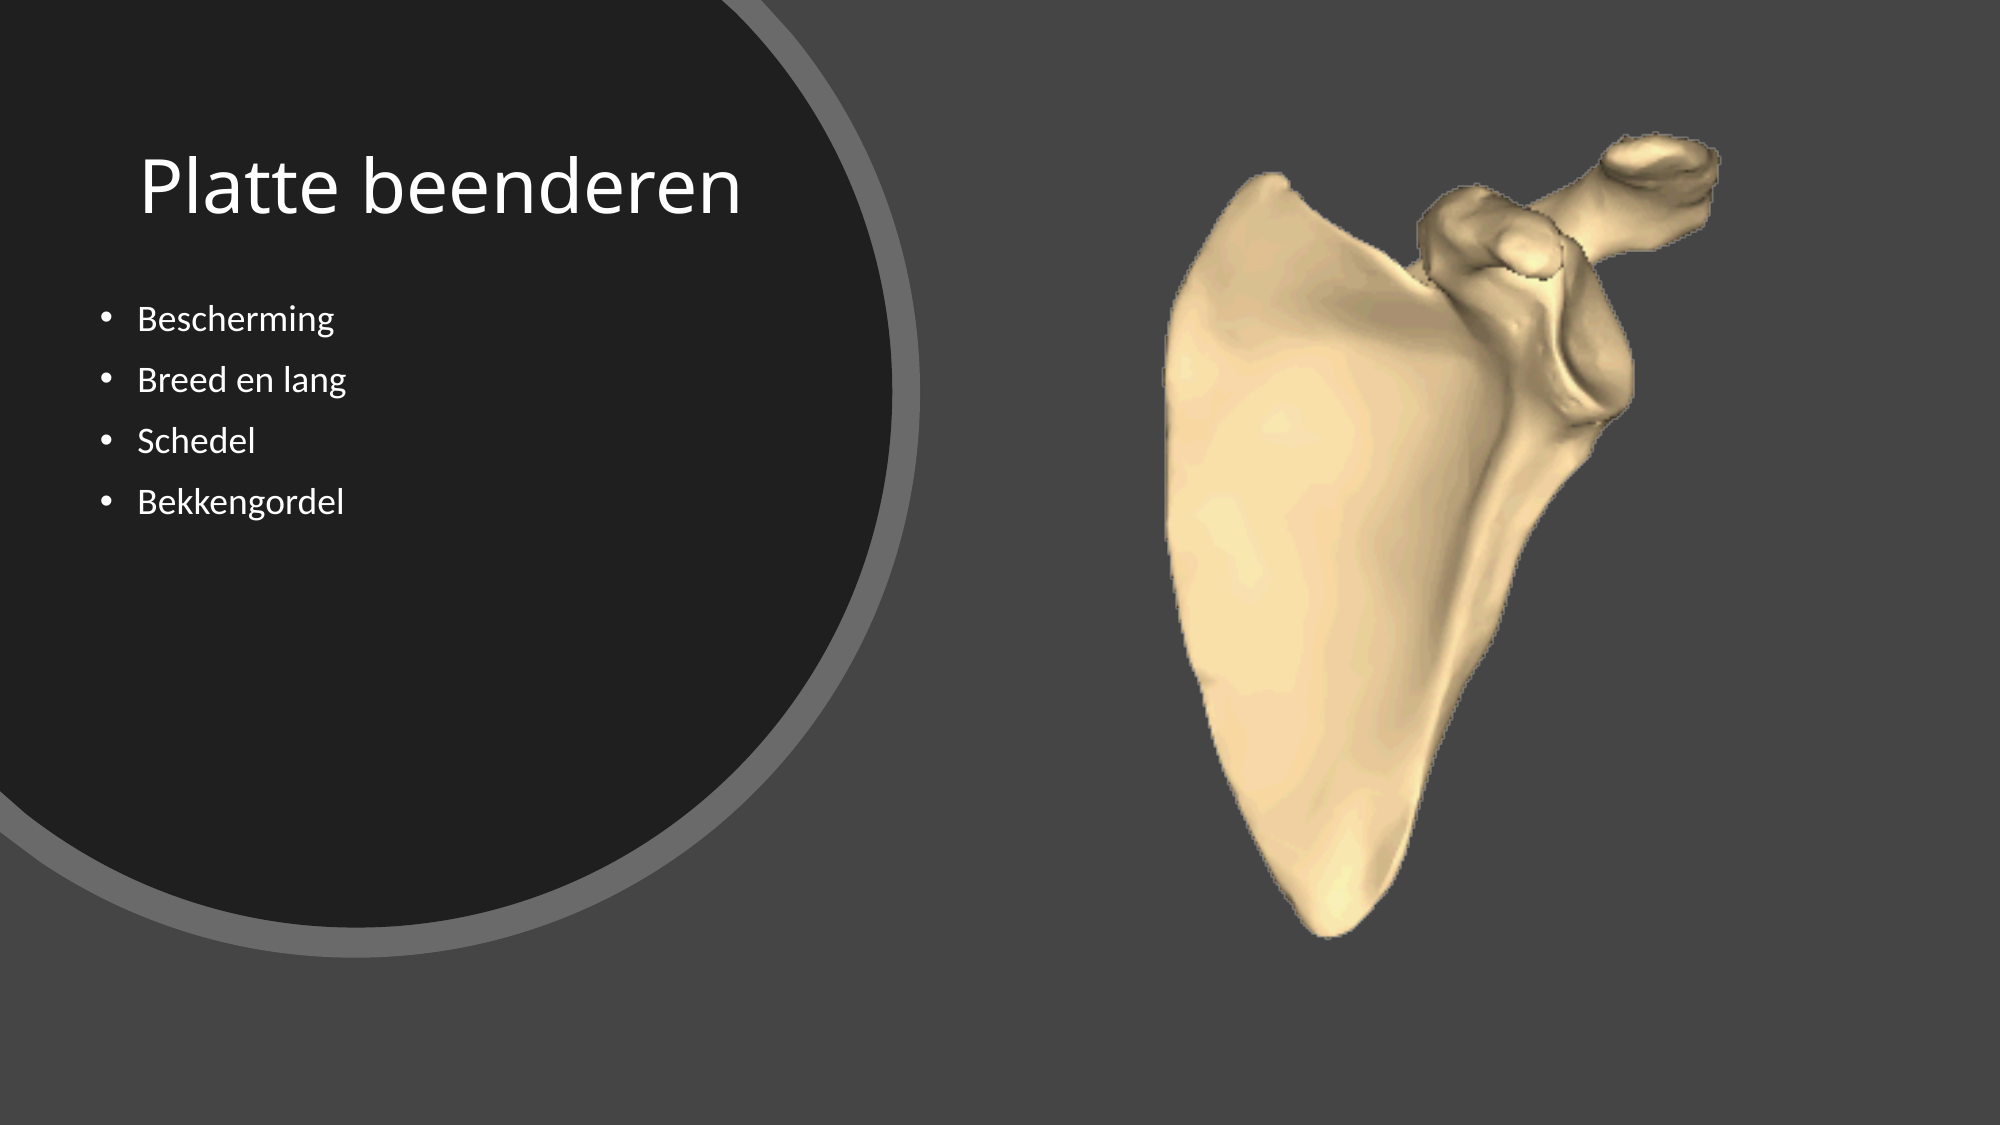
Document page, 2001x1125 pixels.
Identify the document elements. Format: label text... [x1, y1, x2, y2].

text_box [0, 0, 894, 929]
text_box [0, 0, 922, 959]
title Platte beenderen [123, 103, 790, 275]
picture [1009, 103, 1876, 970]
list Bescherming Breed en lang Schedel Bekkengordel [85, 291, 752, 743]
